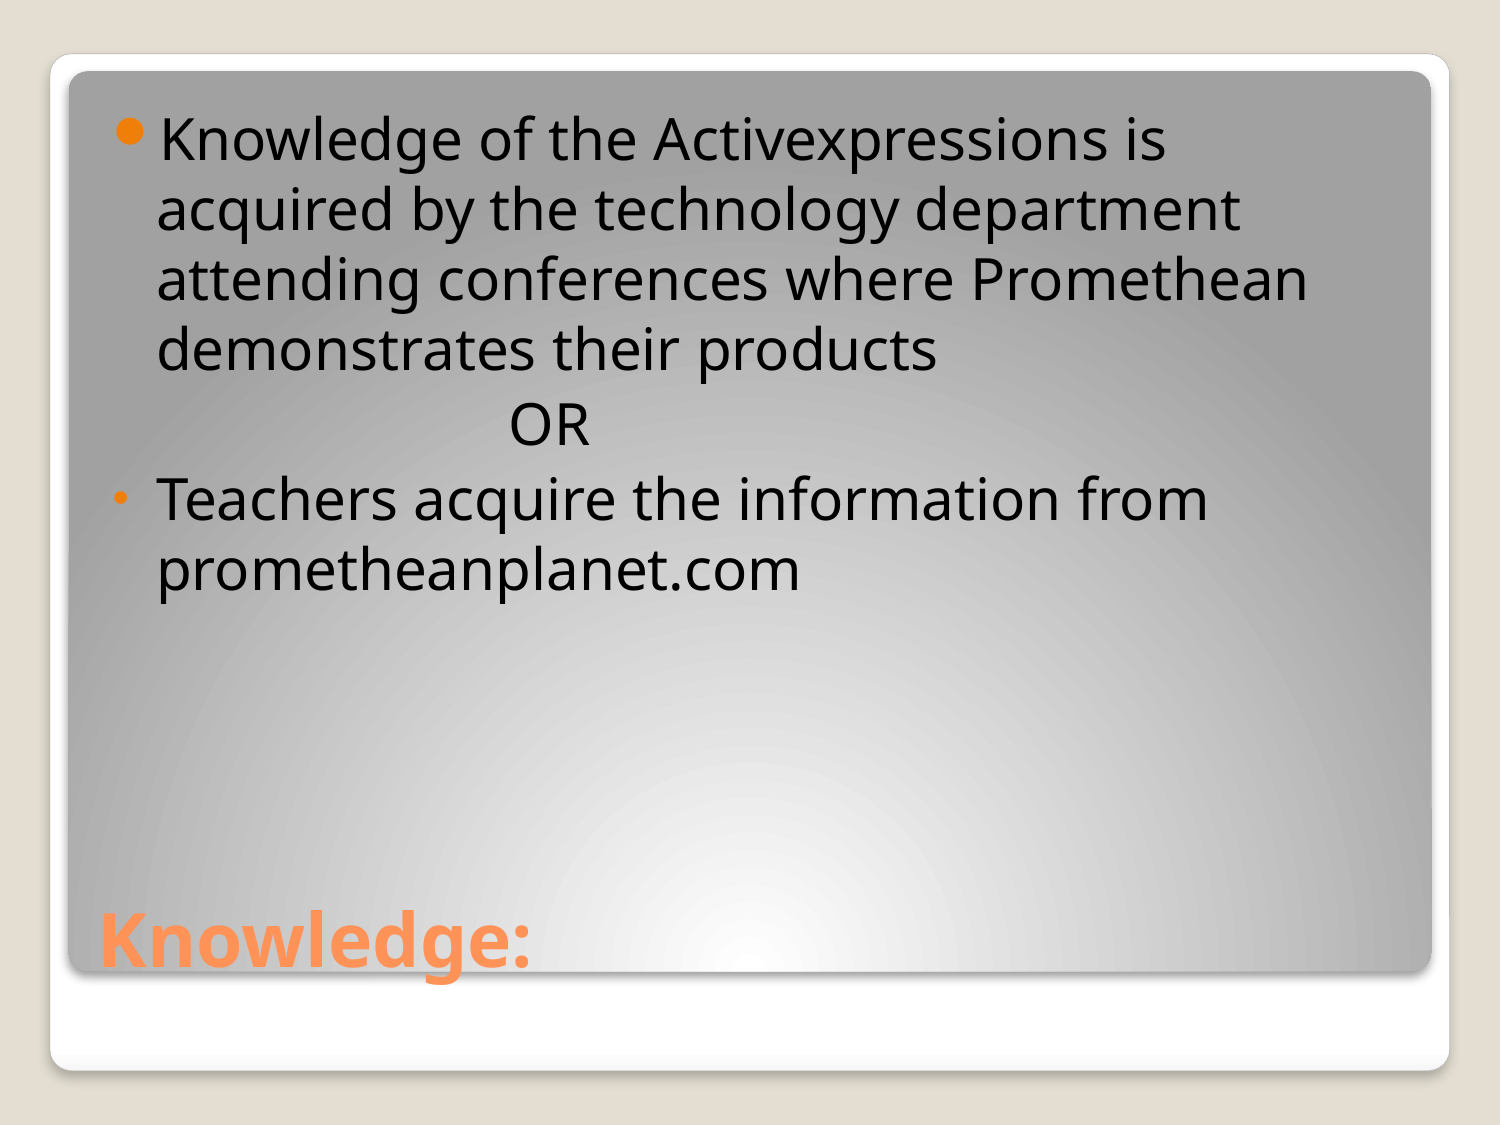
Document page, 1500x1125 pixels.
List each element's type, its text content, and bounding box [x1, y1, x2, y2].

title Knowledge: [82, 876, 1425, 991]
list Knowledge of the Activexpressions is acquired by the technology department attending conferences where Promethean demonstrates their products OR Teachers acquire the information from prometheanplanet.com [82, 86, 1426, 876]
